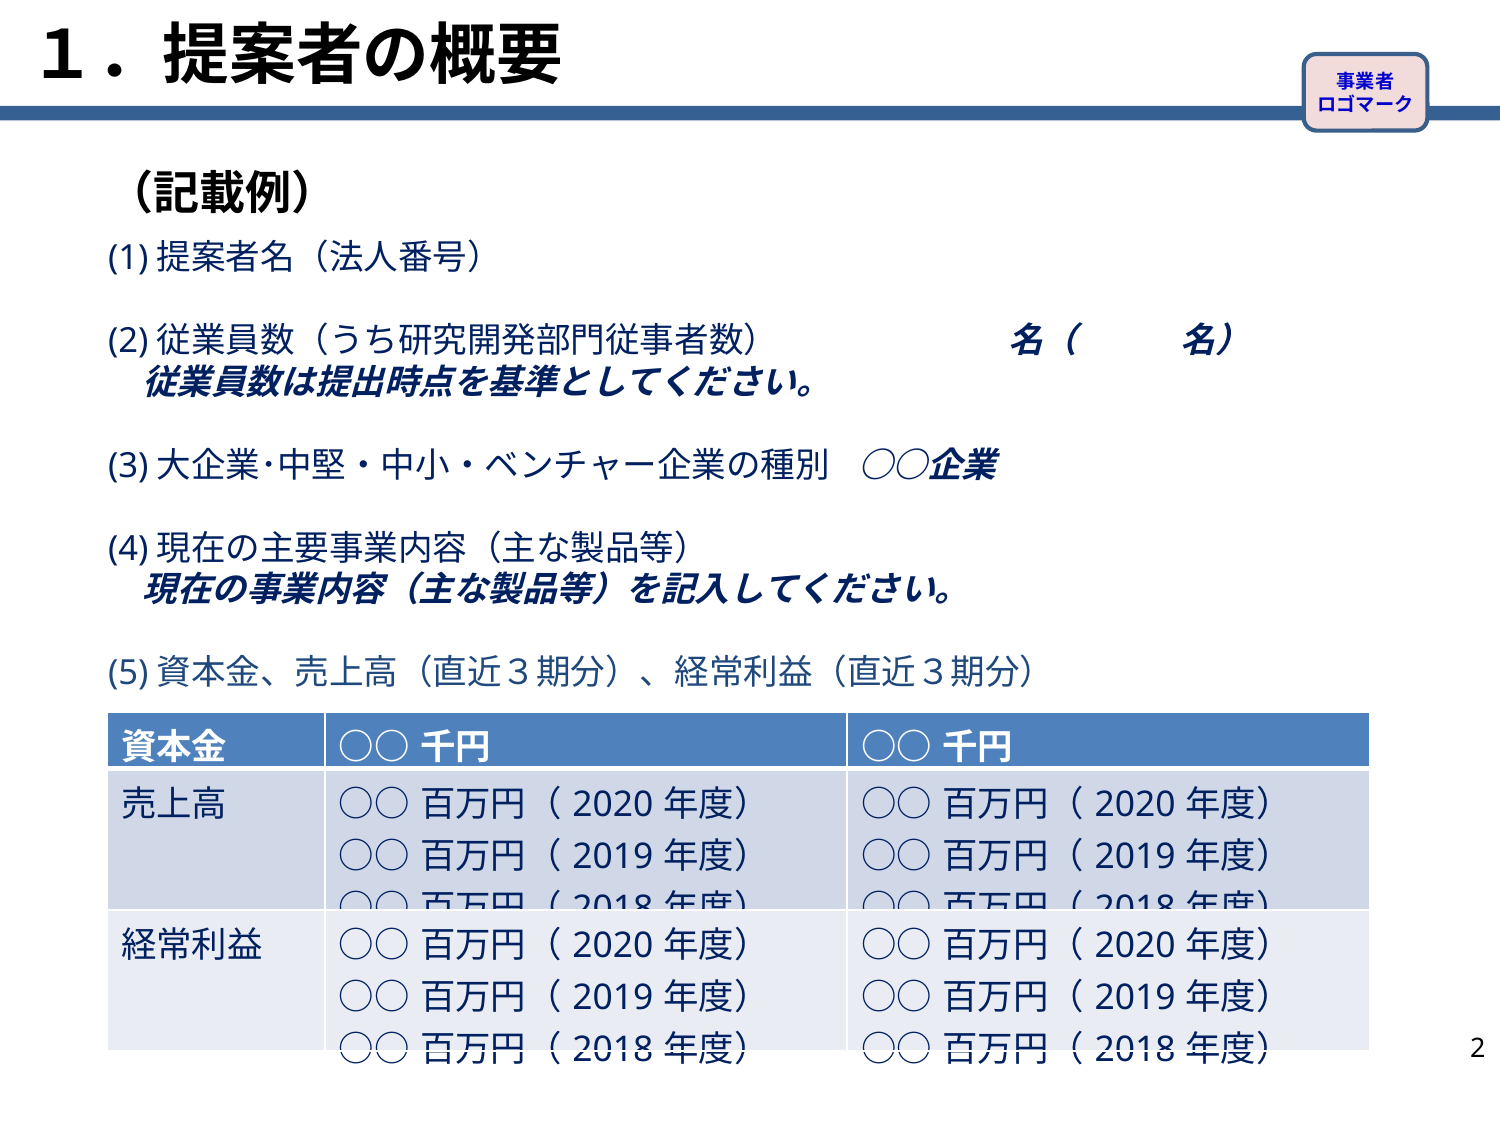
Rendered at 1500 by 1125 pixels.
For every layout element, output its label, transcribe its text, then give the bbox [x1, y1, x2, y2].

table_cell ○○百万円（2020年度） ○○百万円（2019年度） ○○百万円（2018年度） [848, 911, 1369, 1050]
table_header ○○千円 [848, 713, 1369, 766]
table_cell 経常利益 [108, 911, 324, 1050]
table_cell ○○百万円（2020年度） ○○百万円（2019年度） ○○百万円（2018年度） [848, 771, 1369, 909]
text_box (1)提案者名（法人番号） (2)従業員数（うち研究開発部門従事者数） 名（ 名） 従業員数は提出時点を基準としてください。 (3)大企業･中堅・中小・ベンチャー企業の種別 ○○企業 (4)現在の主要事業内容（主な製品等） 現在の事業内容（主な製品等）を記入してください。 (5)資本金、売上高（直近３期分）、経常利益（直近３期分） [108, 235, 1413, 692]
text_box 2 [1397, 1030, 1486, 1067]
table_cell ○○百万円（2020年度） ○○百万円（2019年度） ○○百万円（2018年度） [326, 771, 846, 909]
table_cell ○○百万円（2020年度） ○○百万円（2019年度） ○○百万円（2018年度） [326, 911, 846, 1050]
title １．提案者の概要 [29, 12, 1456, 92]
table_header ○○千円 [326, 713, 846, 766]
table_header 資本金 [108, 713, 324, 766]
table_cell 売上高 [108, 771, 324, 909]
text_box （記載例） [107, 163, 1302, 220]
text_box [1303, 53, 1428, 131]
